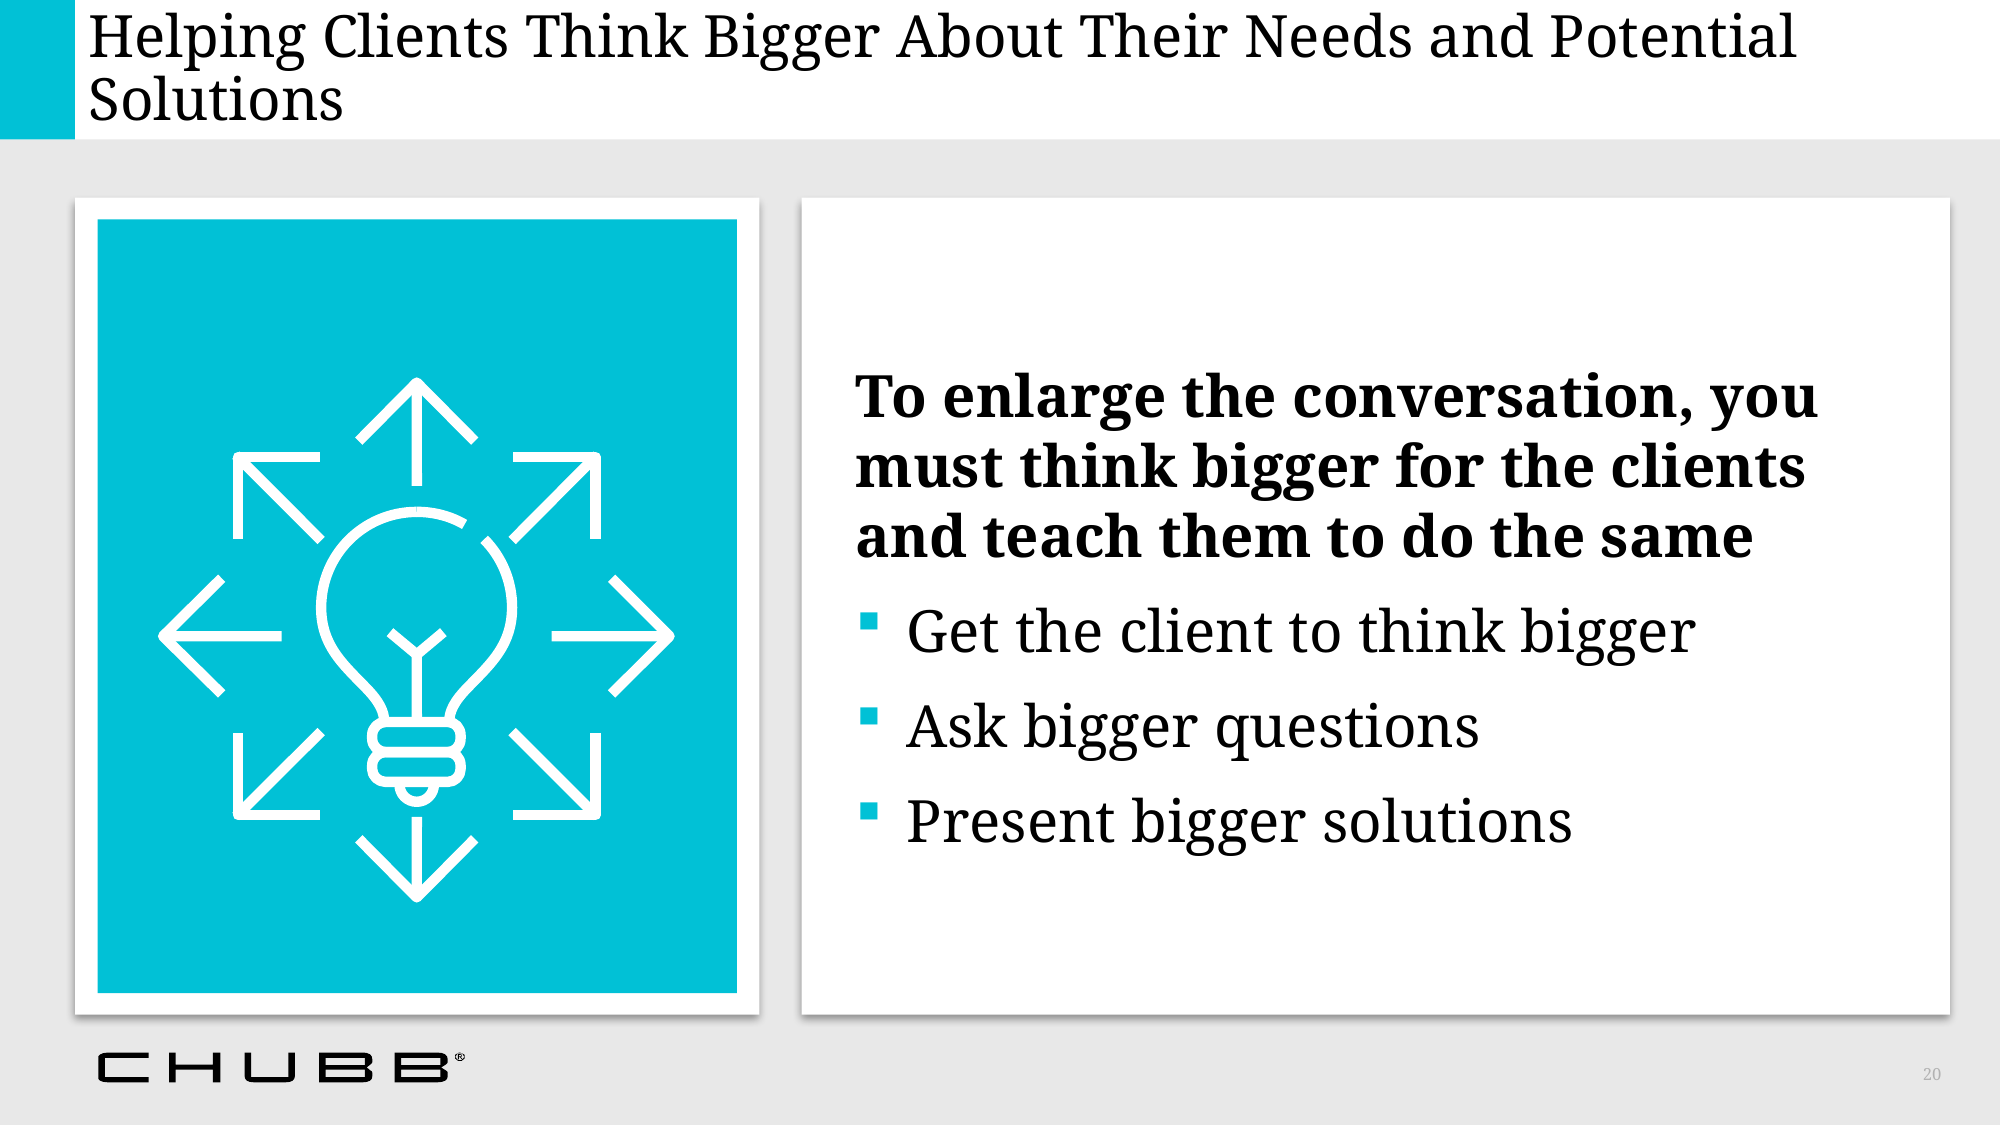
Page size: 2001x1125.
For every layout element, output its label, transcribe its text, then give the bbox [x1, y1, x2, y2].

text_box [75, 197, 760, 1015]
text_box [161, 380, 672, 900]
text_box To enlarge the conversation, you must think bigger for the clients and teach them to do the same Get the client to think bigger Ask bigger questions Present bigger solutions [839, 350, 1928, 862]
slide_number 20 [1849, 1033, 1957, 1094]
text_box [801, 197, 1950, 1015]
text_box [96, 218, 738, 994]
title Helping Clients Think Bigger About Their Needs and Potential Solutions [73, 14, 2000, 126]
